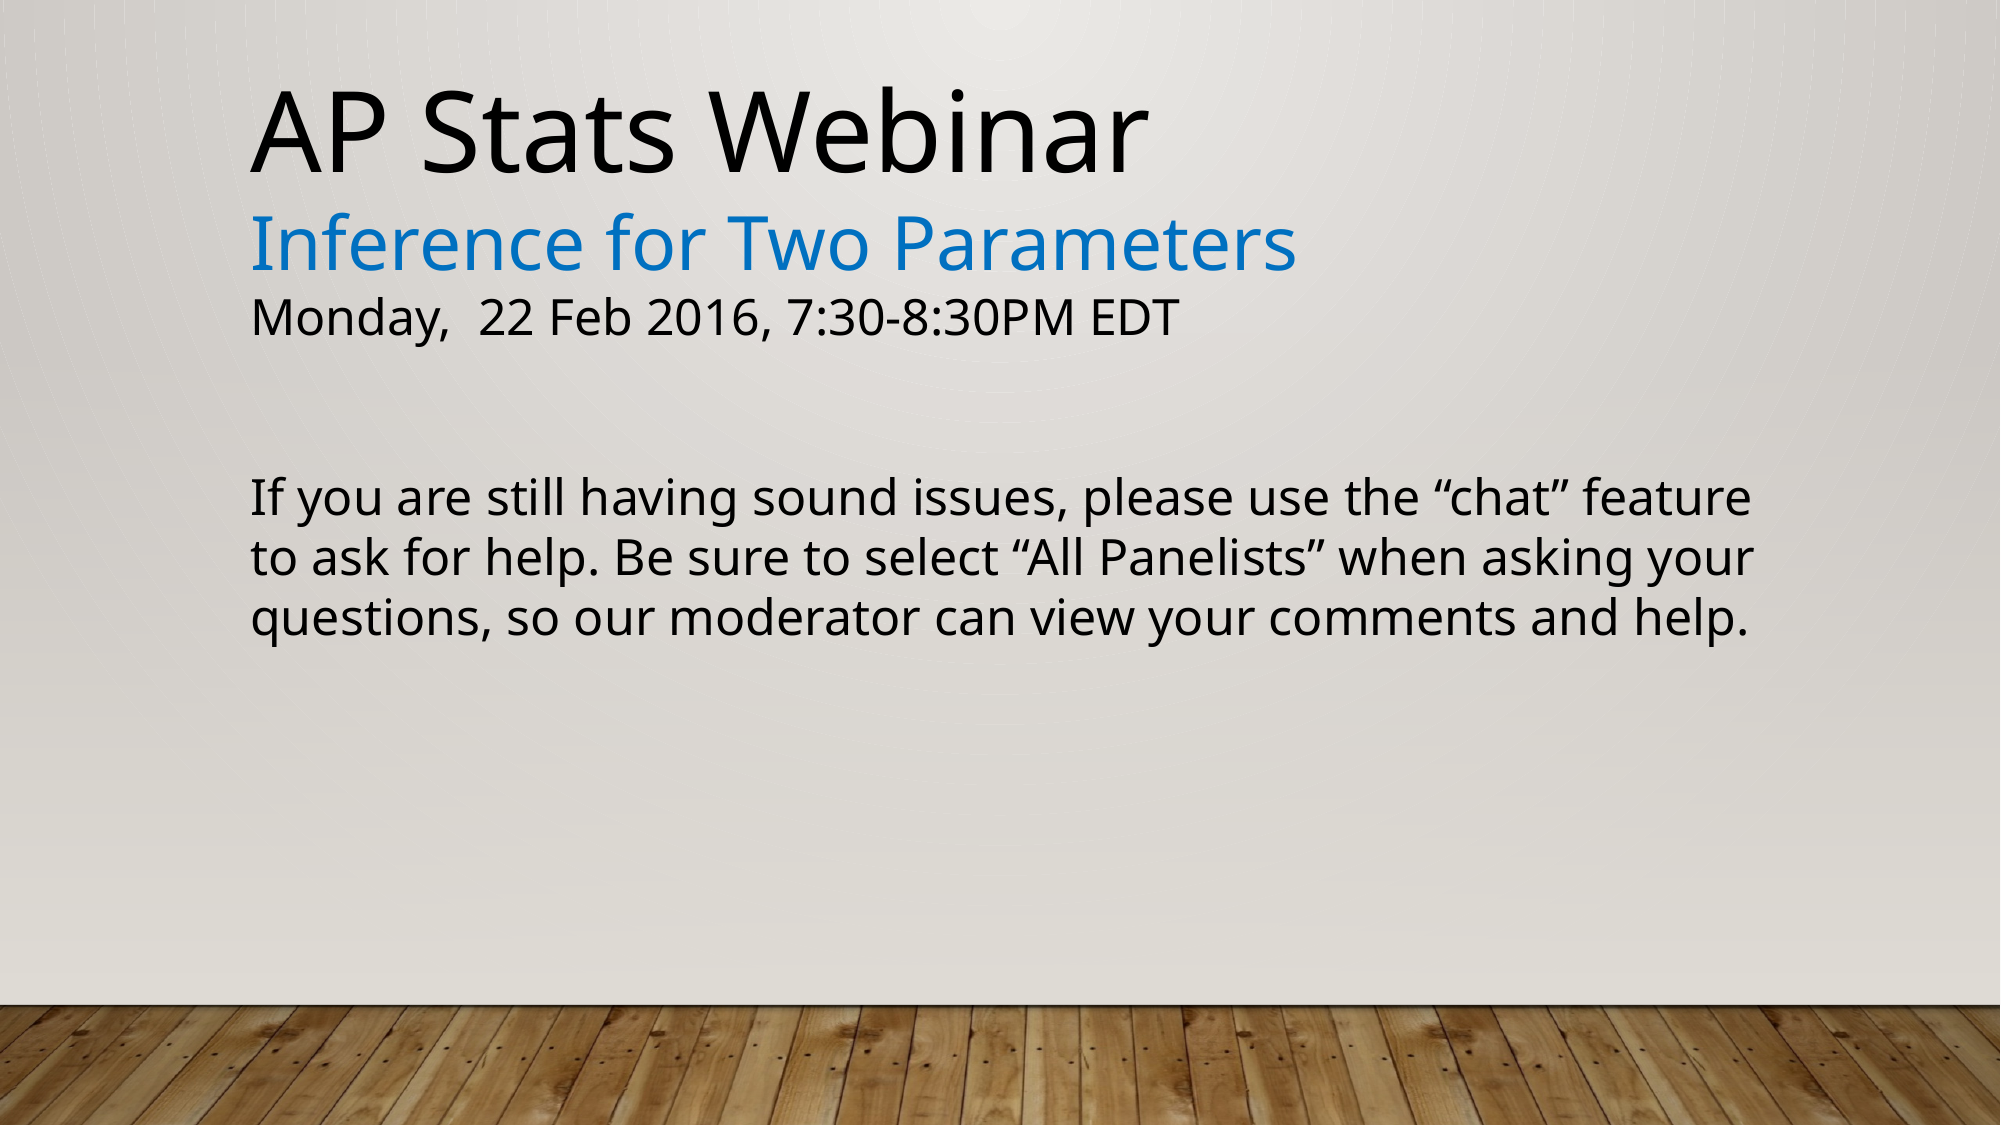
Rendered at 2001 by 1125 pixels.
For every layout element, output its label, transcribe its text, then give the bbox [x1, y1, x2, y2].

text_box AP Stats Webinar Inference for Two Parameters Monday, 22 Feb 2016, 7:30-8:30PM EDT If you are still having sound issues, please use the “chat” feature to ask for help. Be sure to select “All Panelists” when asking your questions, so our moderator can view your comments and help. [235, 52, 1776, 653]
picture [0, 1005, 2000, 1125]
